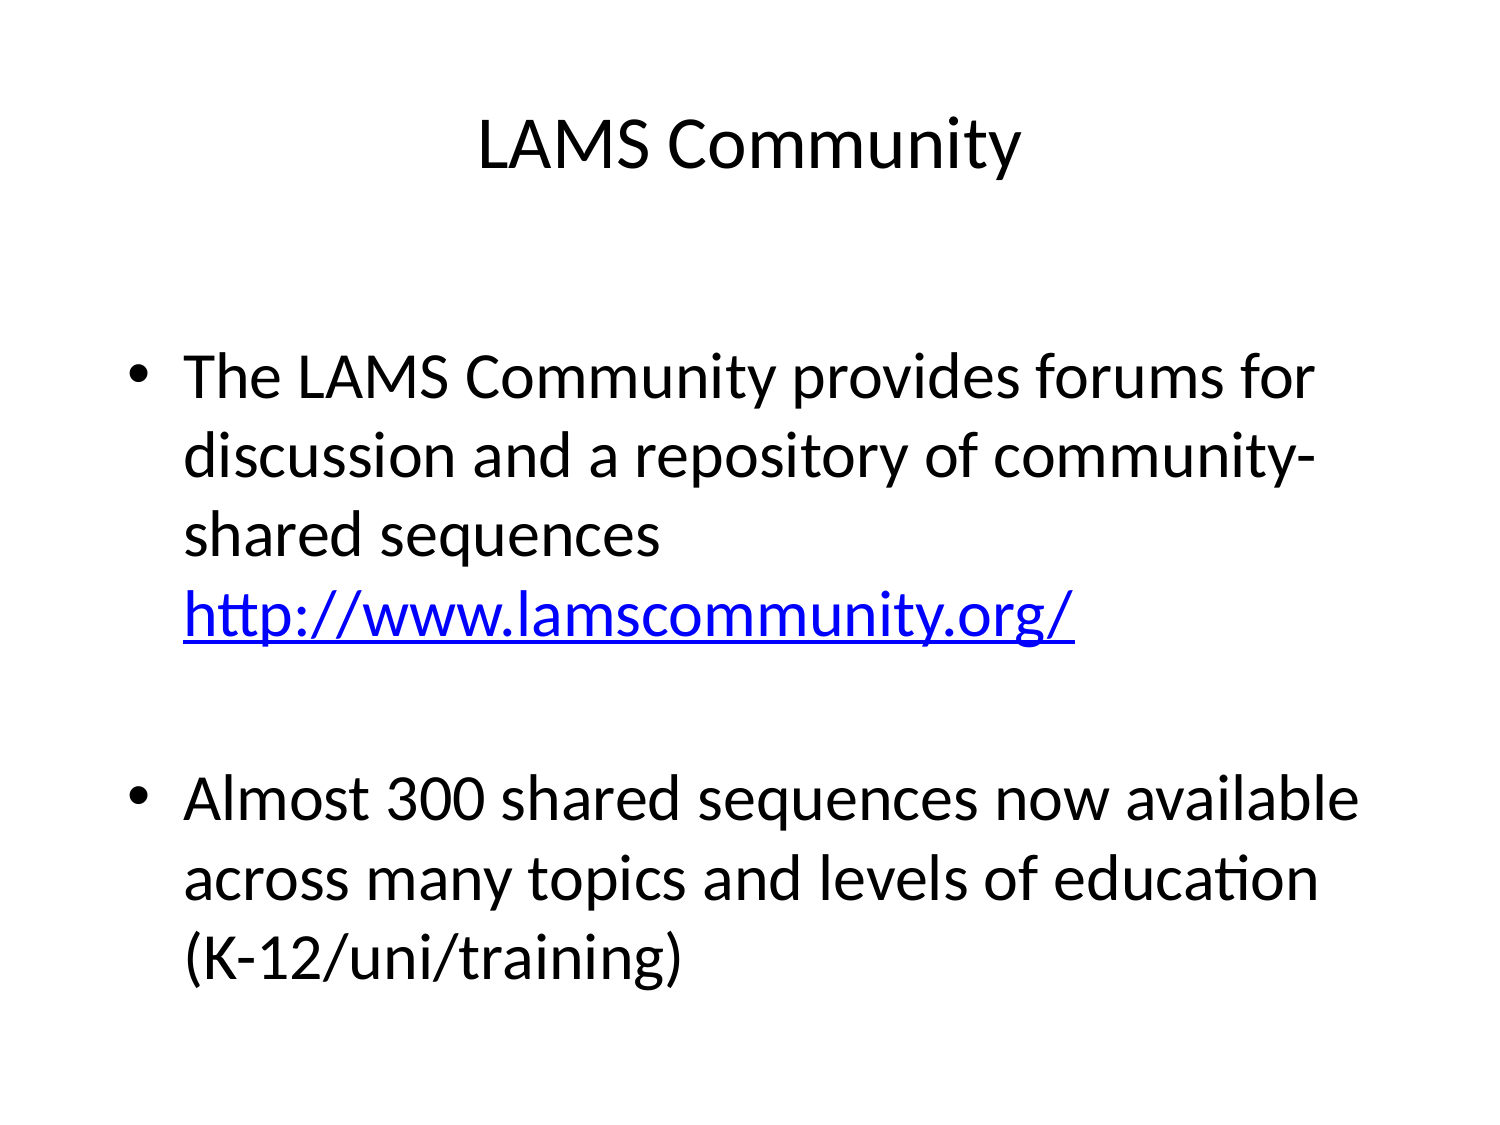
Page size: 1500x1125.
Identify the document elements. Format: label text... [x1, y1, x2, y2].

title LAMS Community [75, 45, 1425, 233]
list The LAMS Community provides forums for discussion and a repository of community-shared sequences http://www.lamscommunity.org/ Almost 300 shared sequences now available across many topics and levels of education (K-12/uni/training) [112, 324, 1412, 1000]
